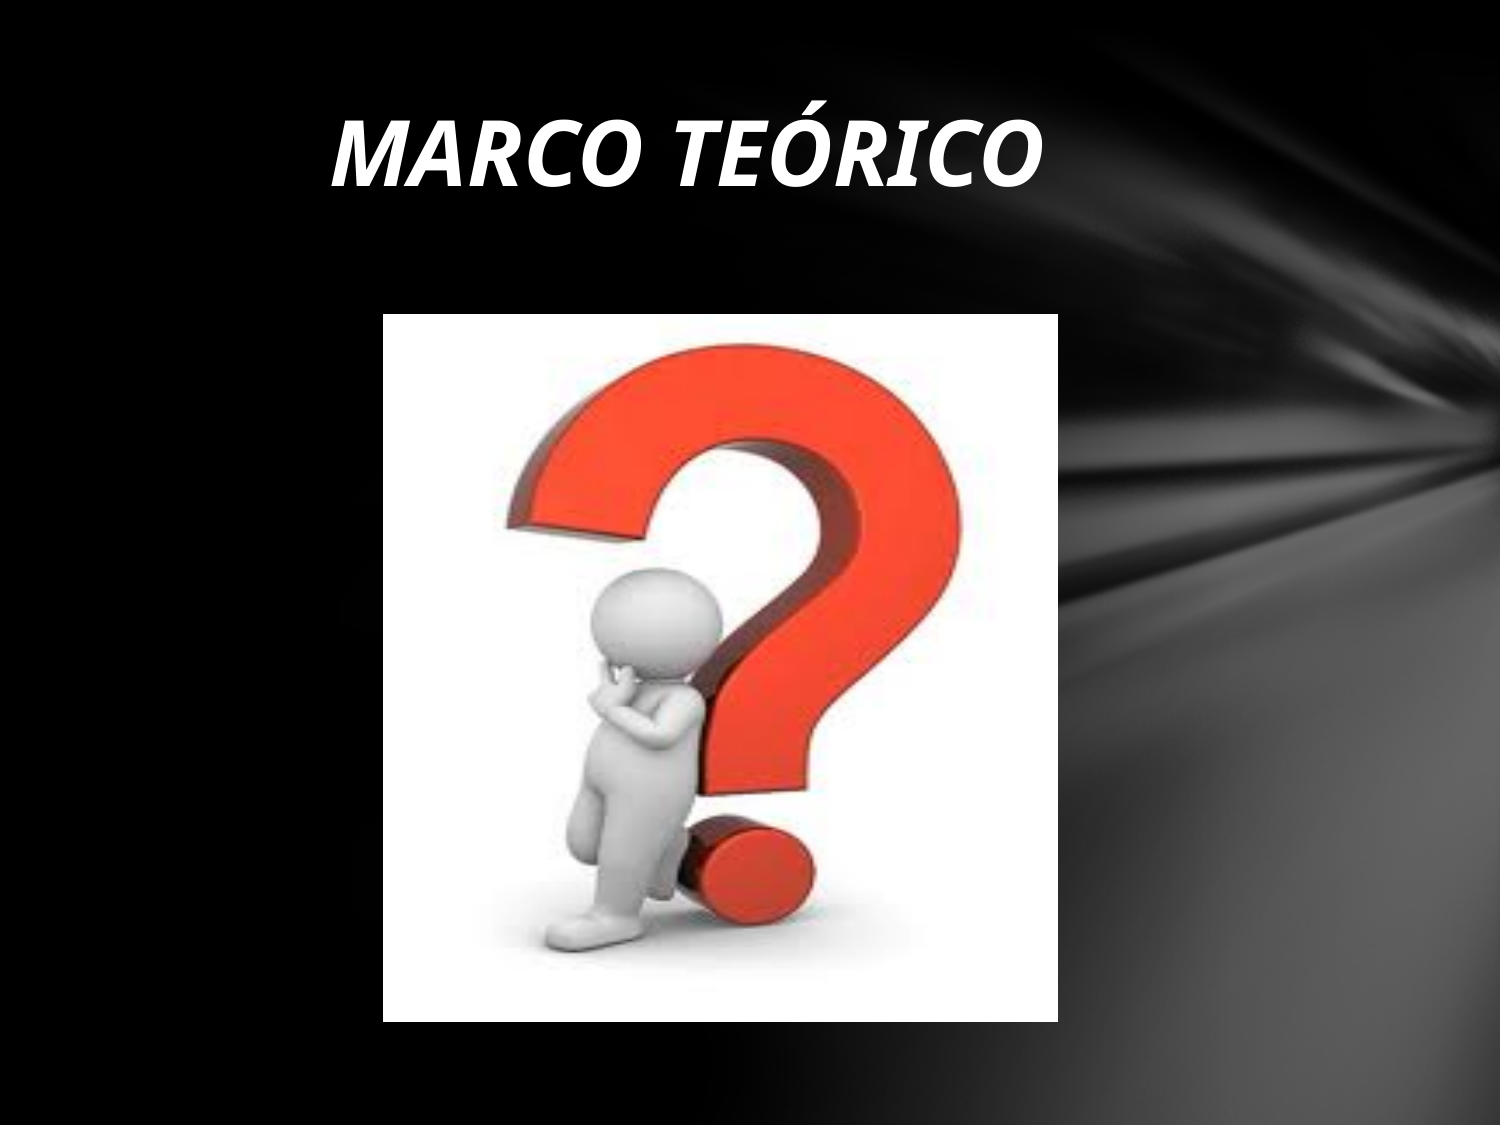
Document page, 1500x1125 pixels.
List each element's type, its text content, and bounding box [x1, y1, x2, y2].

picture [383, 314, 1058, 1022]
title MARCO TEÓRICO [57, 37, 1318, 213]
